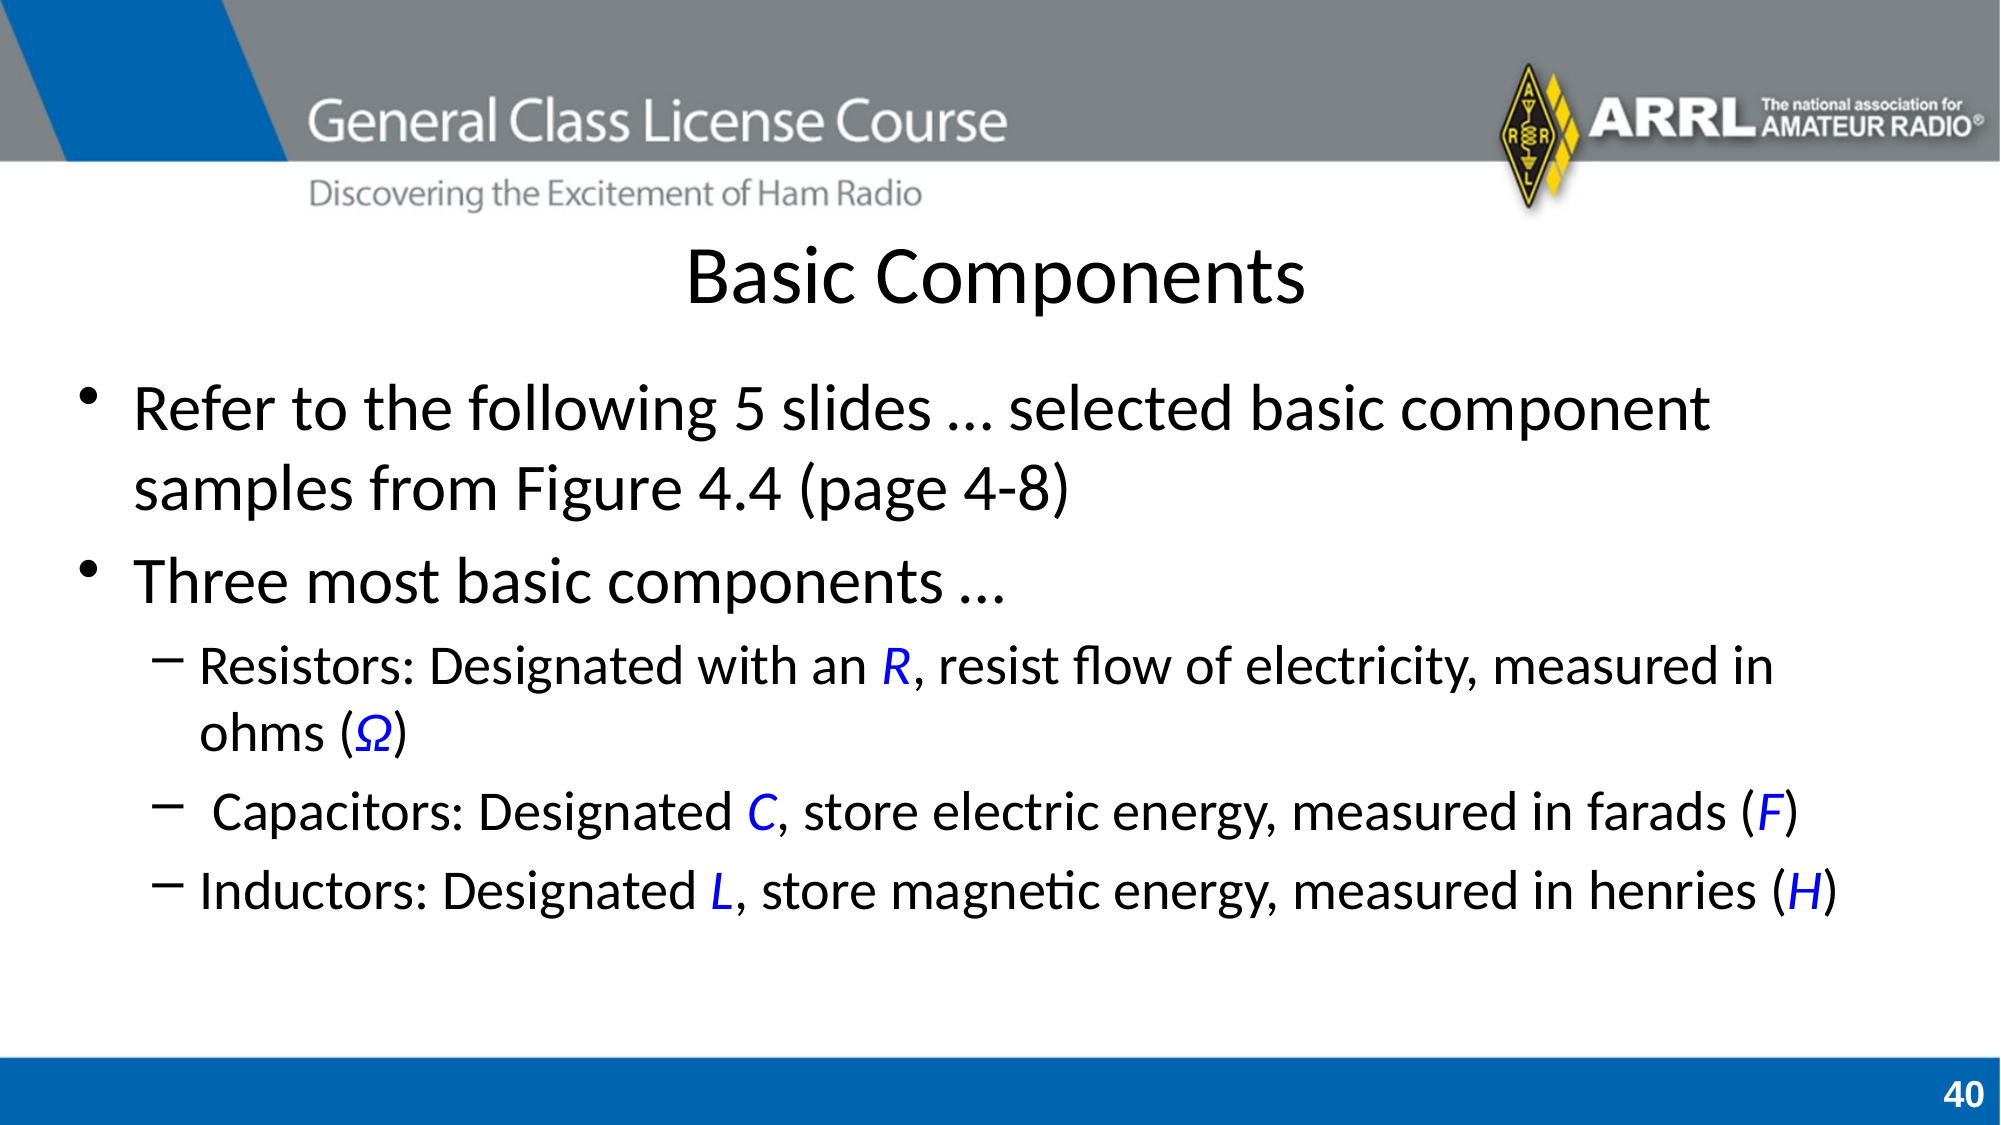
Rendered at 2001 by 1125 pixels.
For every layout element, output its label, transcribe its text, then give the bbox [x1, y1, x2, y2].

picture [0, 0, 2001, 1125]
list Refer to the following 5 slides … selected basic component samples from Figure 4.4 (page 4-8) Three most basic components … Resistors: Designated with an R, resist flow of electricity, measured in ohms (Ω) Capacitors: Designated C, store electric energy, measured in farads (F) Inductors: Designated L, store magnetic energy, measured in henries (H) [62, 355, 1925, 1075]
title Basic Components [96, 212, 1897, 355]
text_box 40 [1875, 1062, 2000, 1123]
